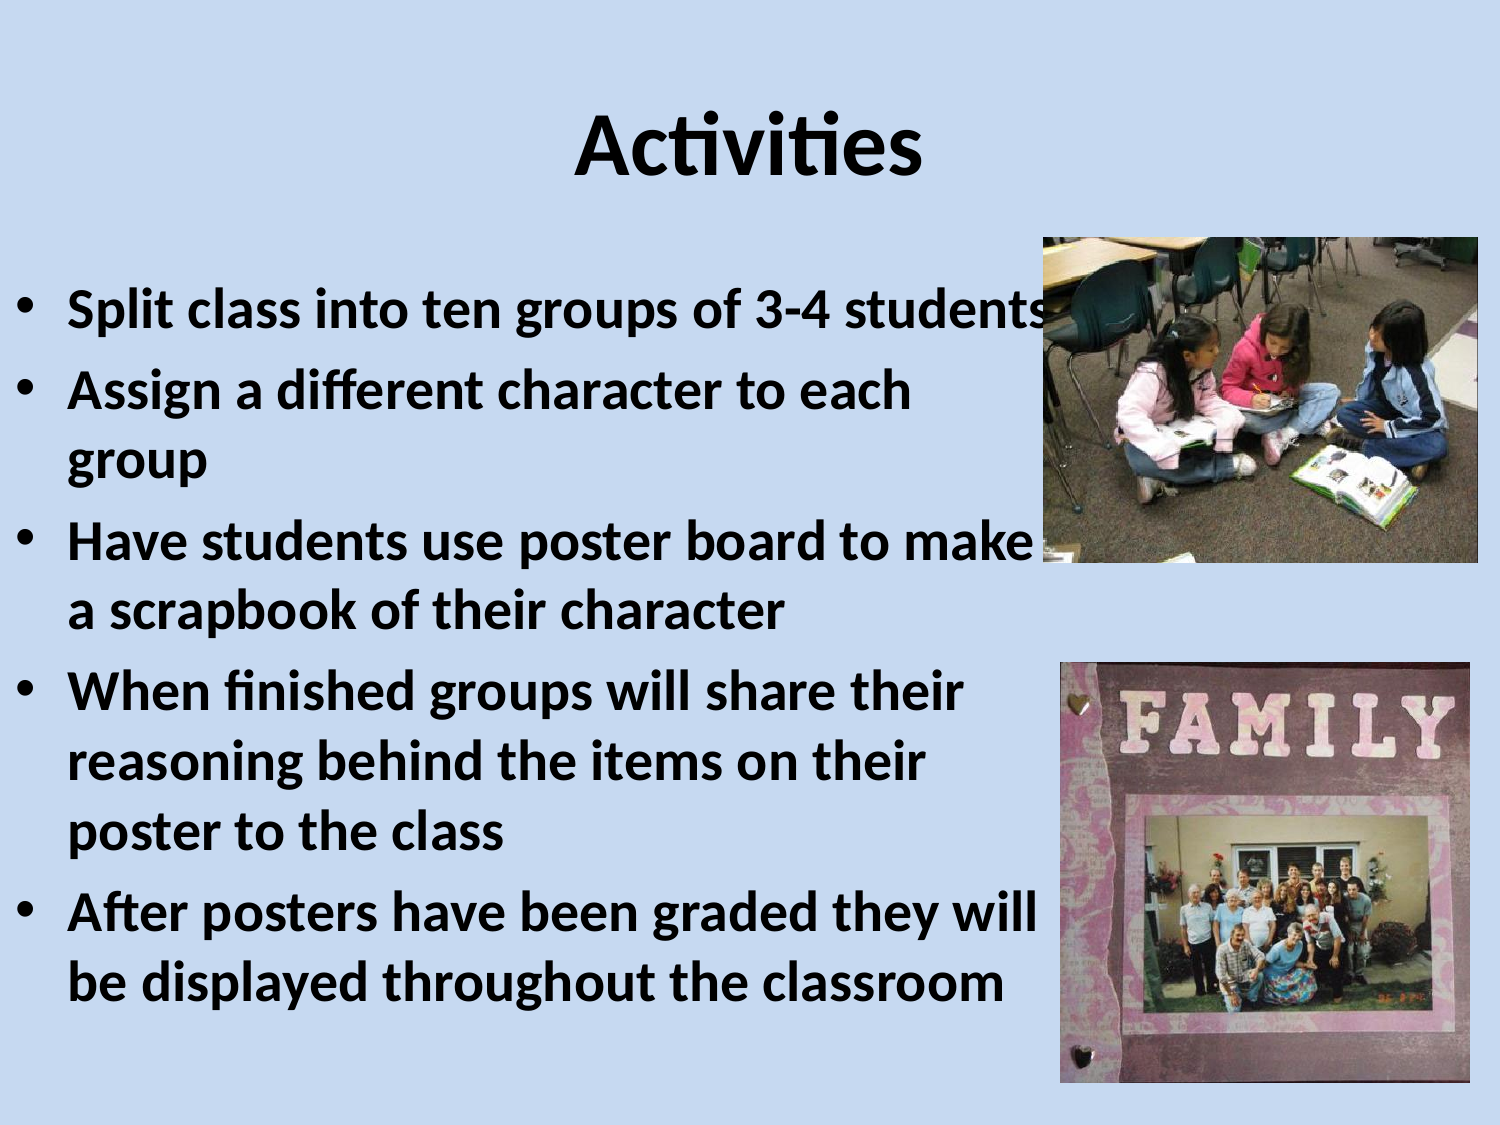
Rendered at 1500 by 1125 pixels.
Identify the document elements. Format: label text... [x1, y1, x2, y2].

list Split class into ten groups of 3-4 students Assign a different character to each group Have students use poster board to make a scrapbook of their character When finished groups will share their reasoning behind the items on their poster to the class After posters have been graded they will be displayed throughout the classroom [0, 262, 1075, 1125]
picture [1059, 662, 1470, 1083]
picture [1043, 237, 1478, 563]
title Activities [75, 45, 1425, 233]
